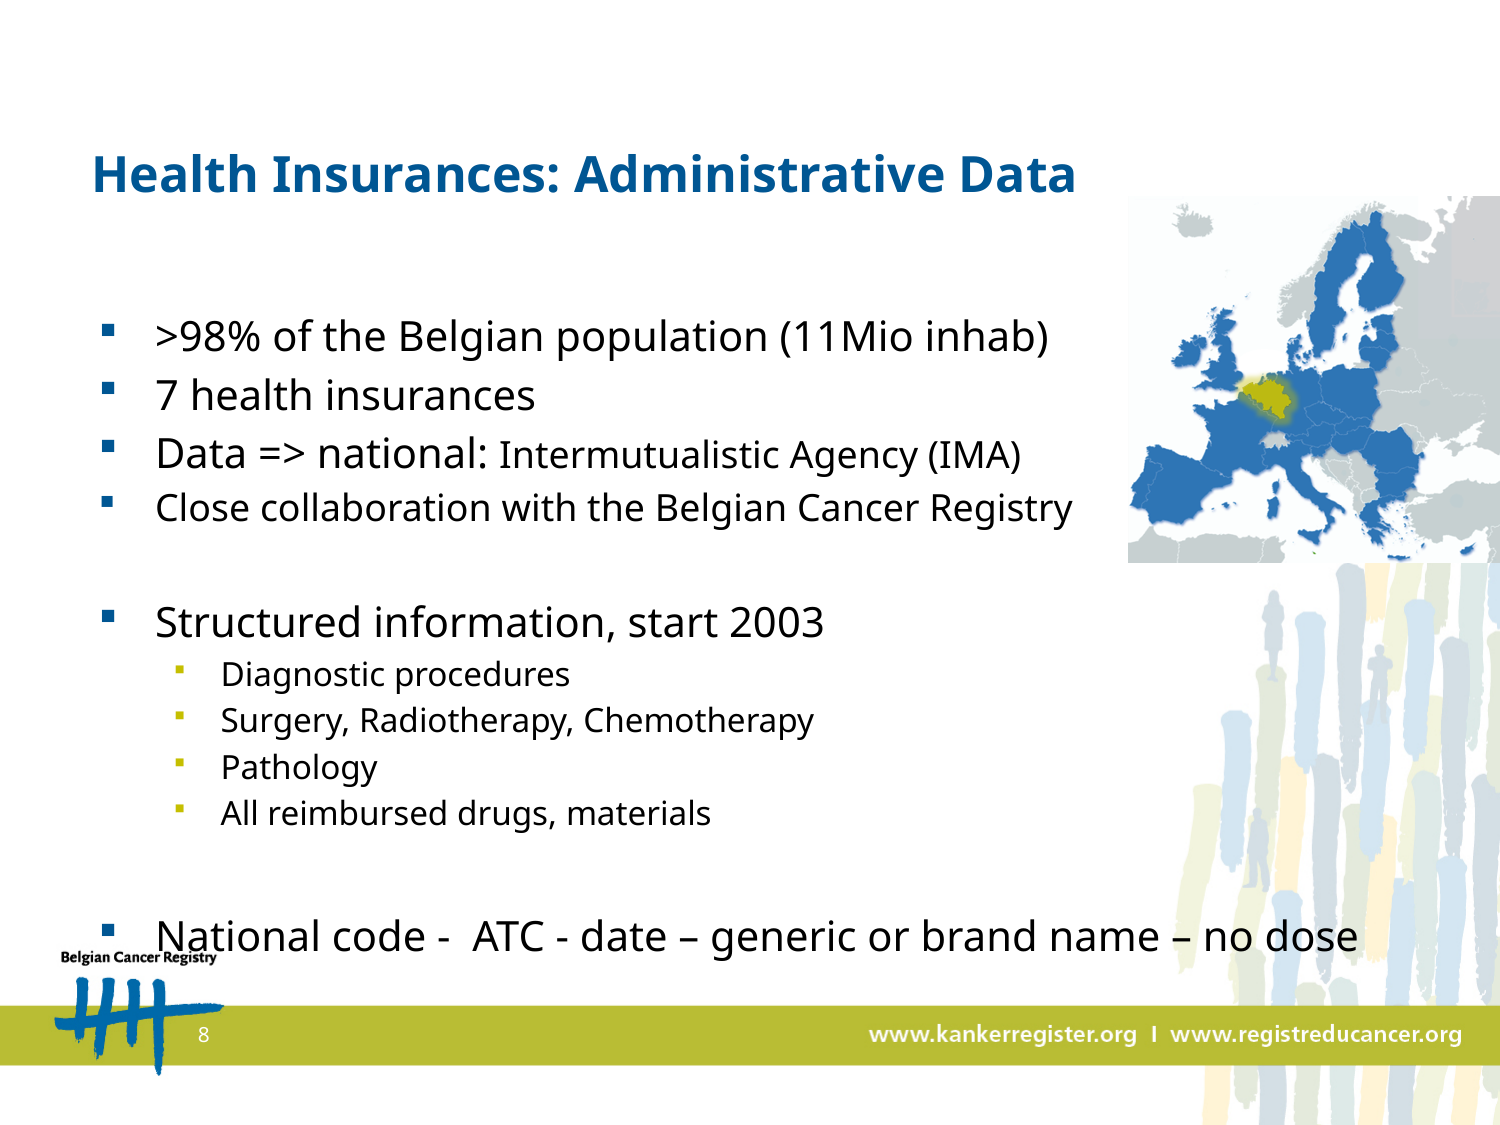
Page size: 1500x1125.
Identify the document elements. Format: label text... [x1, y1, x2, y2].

list >98% of the Belgian population (11Mio inhab) 7 health insurances Data => national: Intermutualistic Agency (IMA) Close collaboration with the Belgian Cancer Registry Structured information, start 2003 Diagnostic procedures Surgery, Radiotherapy, Chemotherapy Pathology All reimbursed drugs, materials National code - ATC - date – generic or brand name – no dose [83, 302, 1500, 1024]
picture [0, 0, 1500, 1125]
title Health Insurances: Administrative Data [76, 113, 1371, 232]
